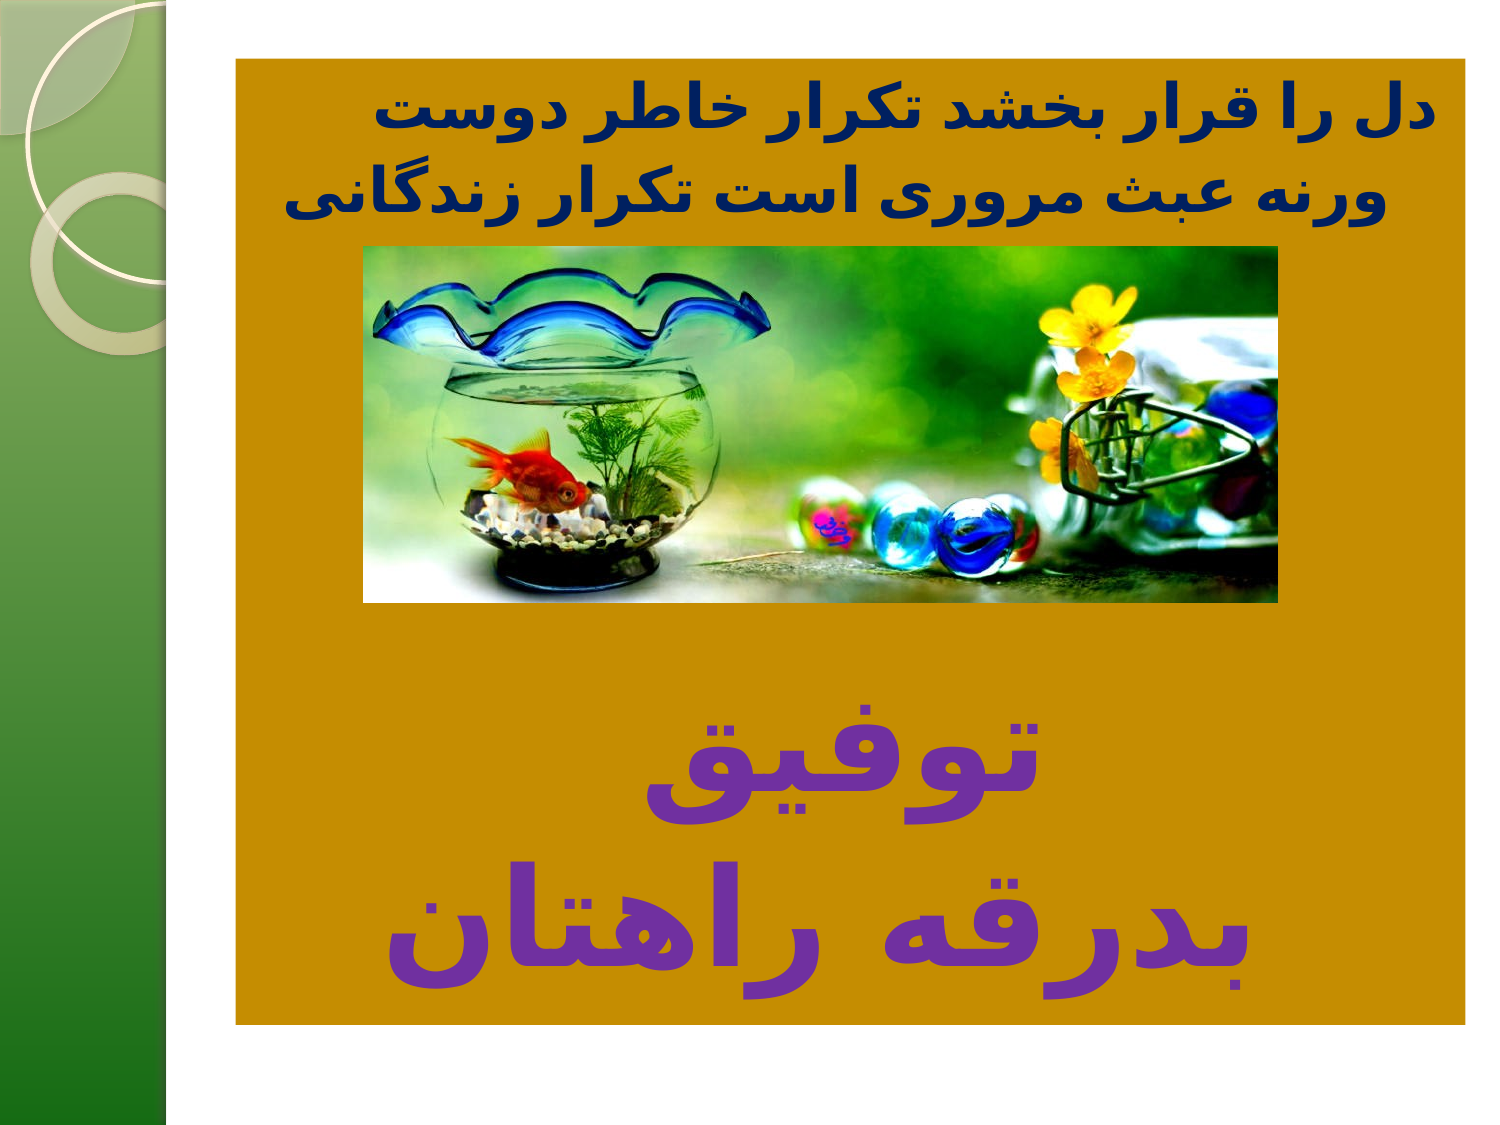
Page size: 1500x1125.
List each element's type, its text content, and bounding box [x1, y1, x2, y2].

picture [362, 245, 1278, 603]
list دل را قرار بخشد تکرار خاطر دوست ورنه عبث مروری است تکرار زندگانی توفیق بدرقه راهتان [235, 58, 1466, 1025]
